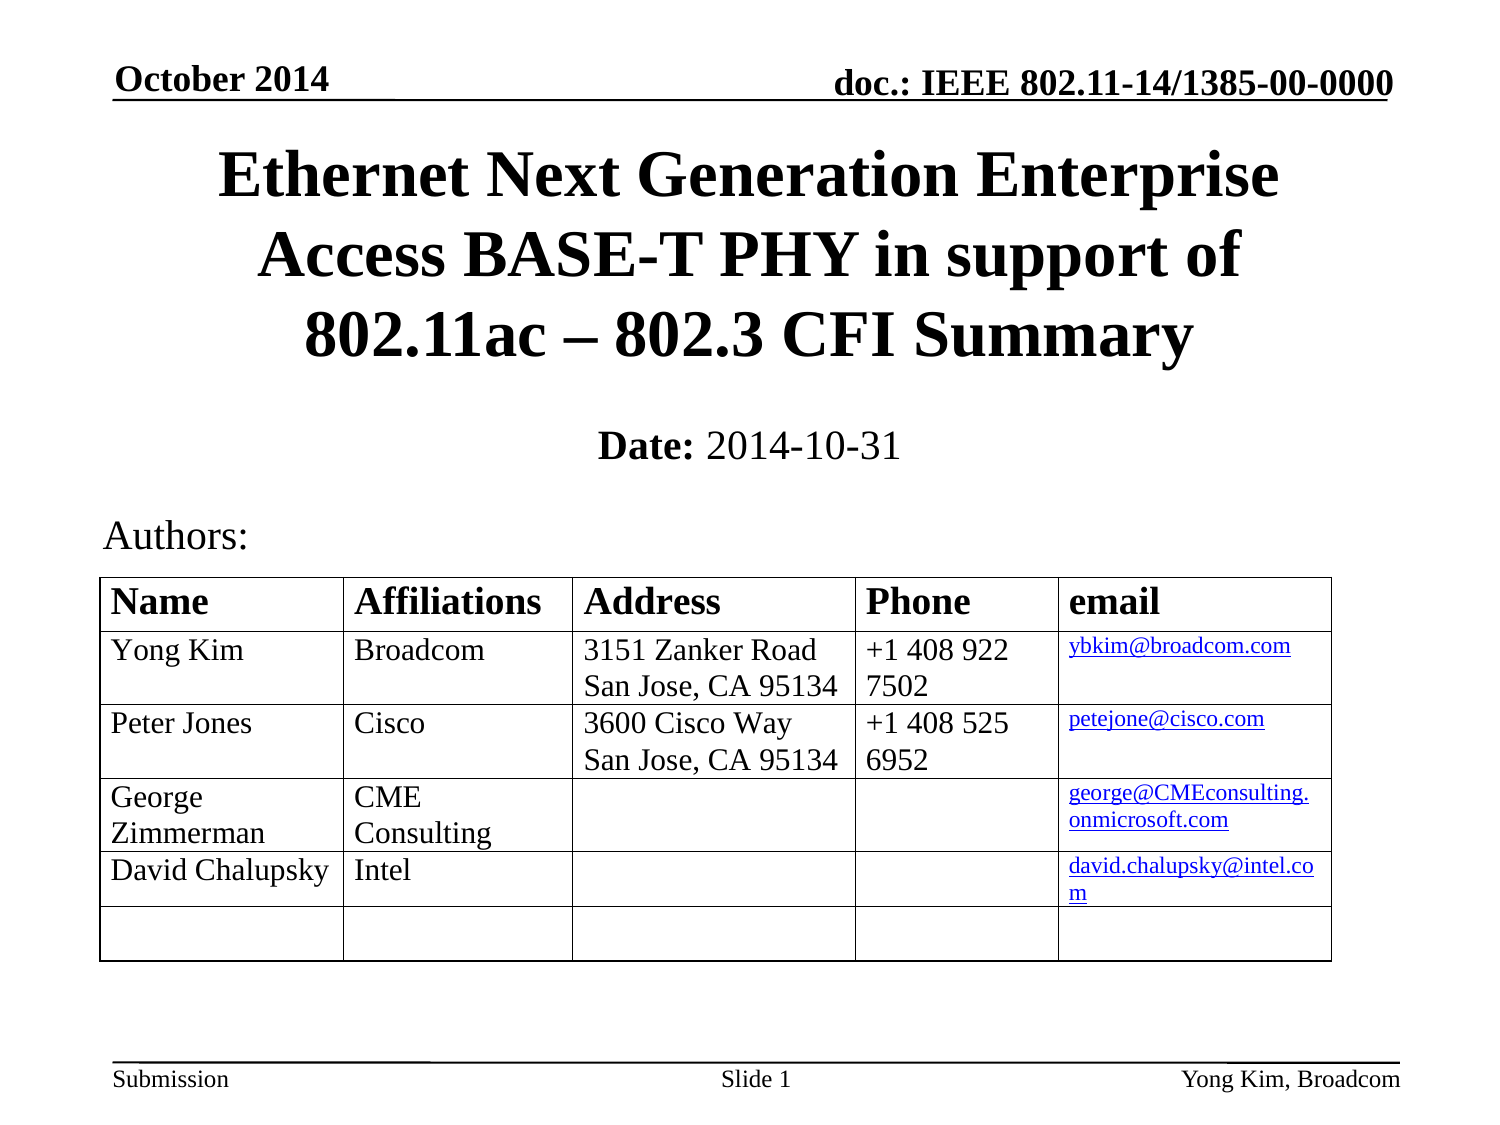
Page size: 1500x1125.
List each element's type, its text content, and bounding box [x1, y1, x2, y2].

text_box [85, 576, 1361, 1007]
text_box Authors: [87, 499, 325, 563]
title Ethernet Next Generation Enterprise Access BASE-T PHY in support of 802.11ac – 802.3 CFI Summary [112, 162, 1388, 338]
footer Yong Kim, Broadcom [902, 1061, 1402, 1093]
list Date: 2014-10-31 [112, 409, 1388, 476]
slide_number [114, 54, 493, 100]
slide_number Slide 1 [712, 1061, 800, 1123]
